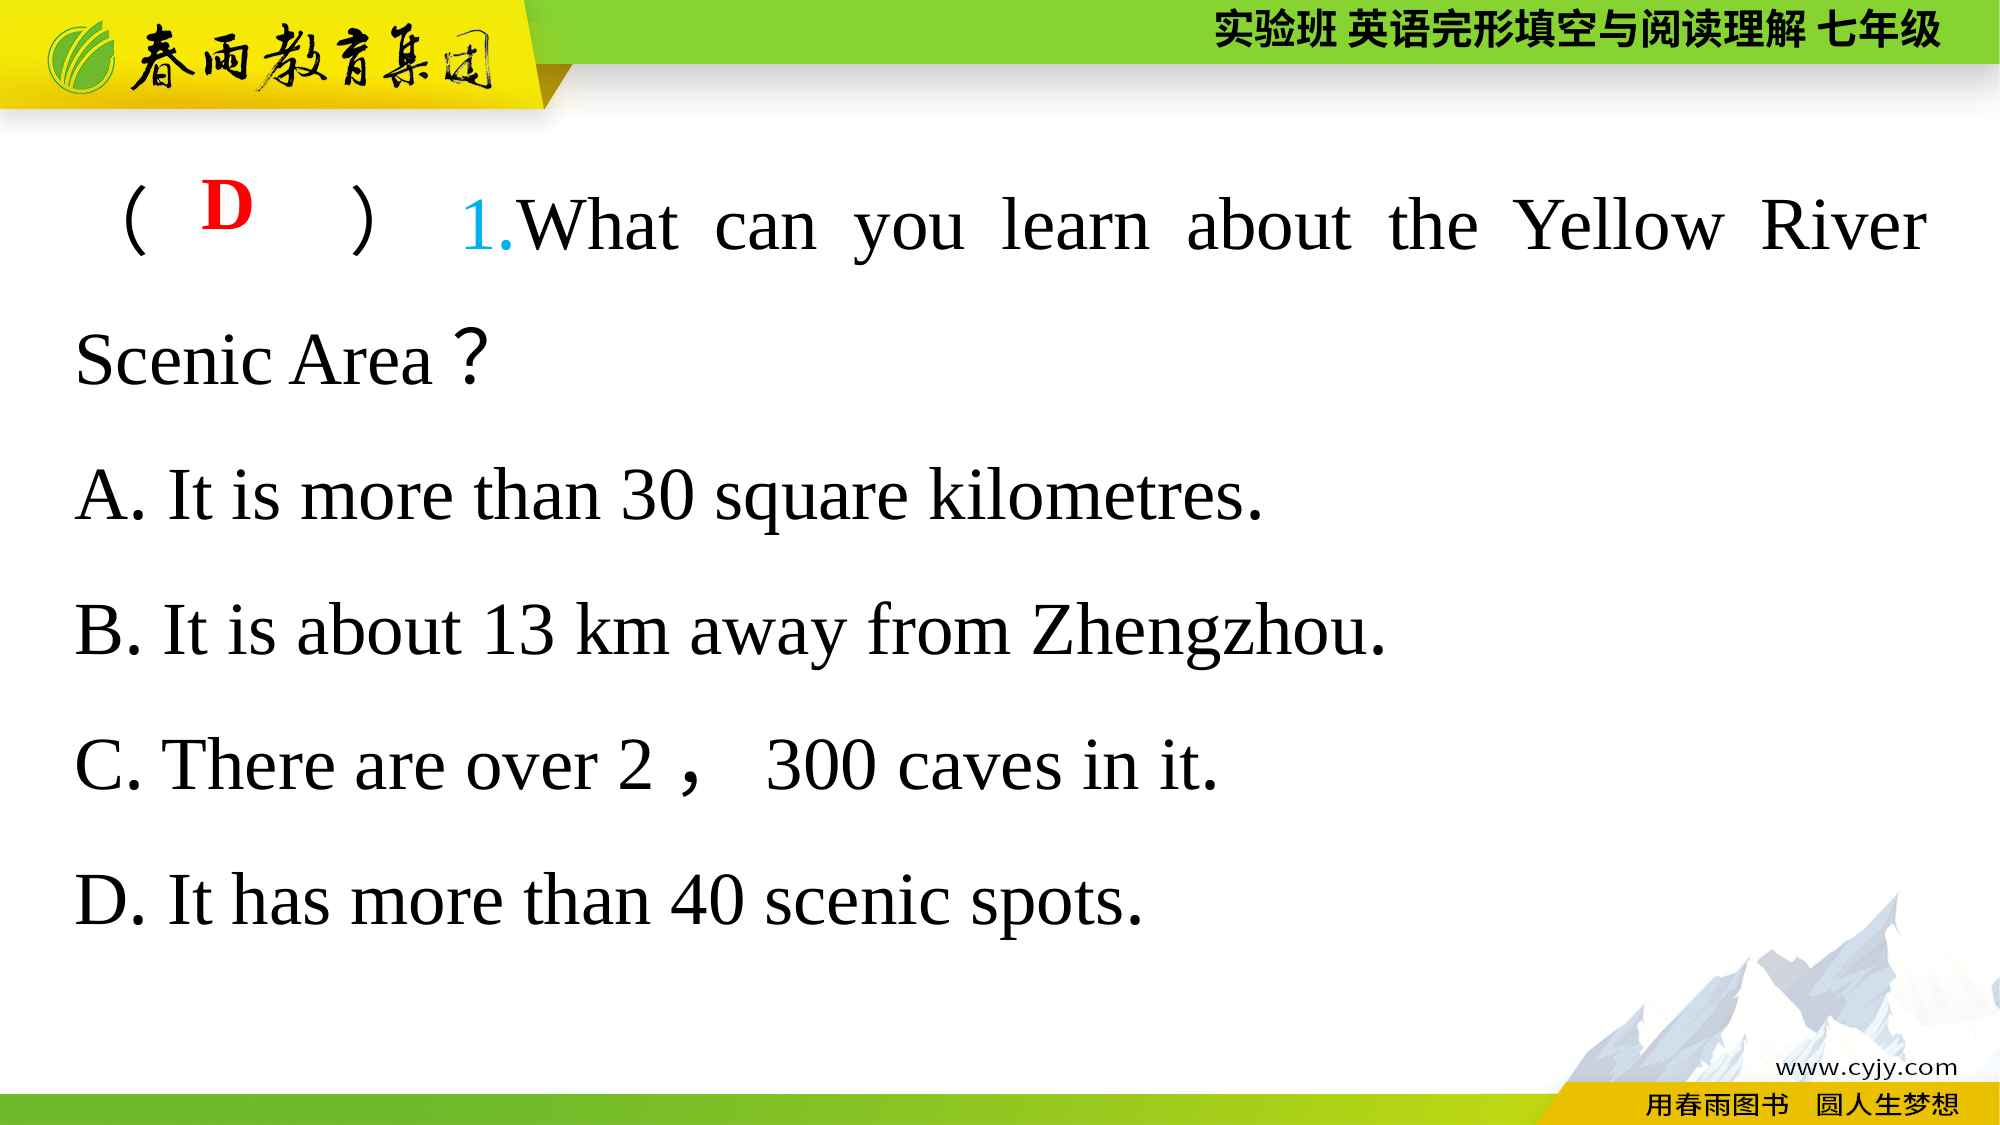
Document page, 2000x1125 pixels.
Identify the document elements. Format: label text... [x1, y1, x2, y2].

picture [0, 0, 2000, 1125]
text_box D [186, 146, 271, 252]
list （ ）1.What can you learn about the Yellow River Scenic Area？ A. It is more than 30 square kilometres. B. It is about 13 km away from Zhengzhou. C. There are over 2，300 caves in it. D. It has more than 40 scenic spots. [59, 122, 1944, 956]
